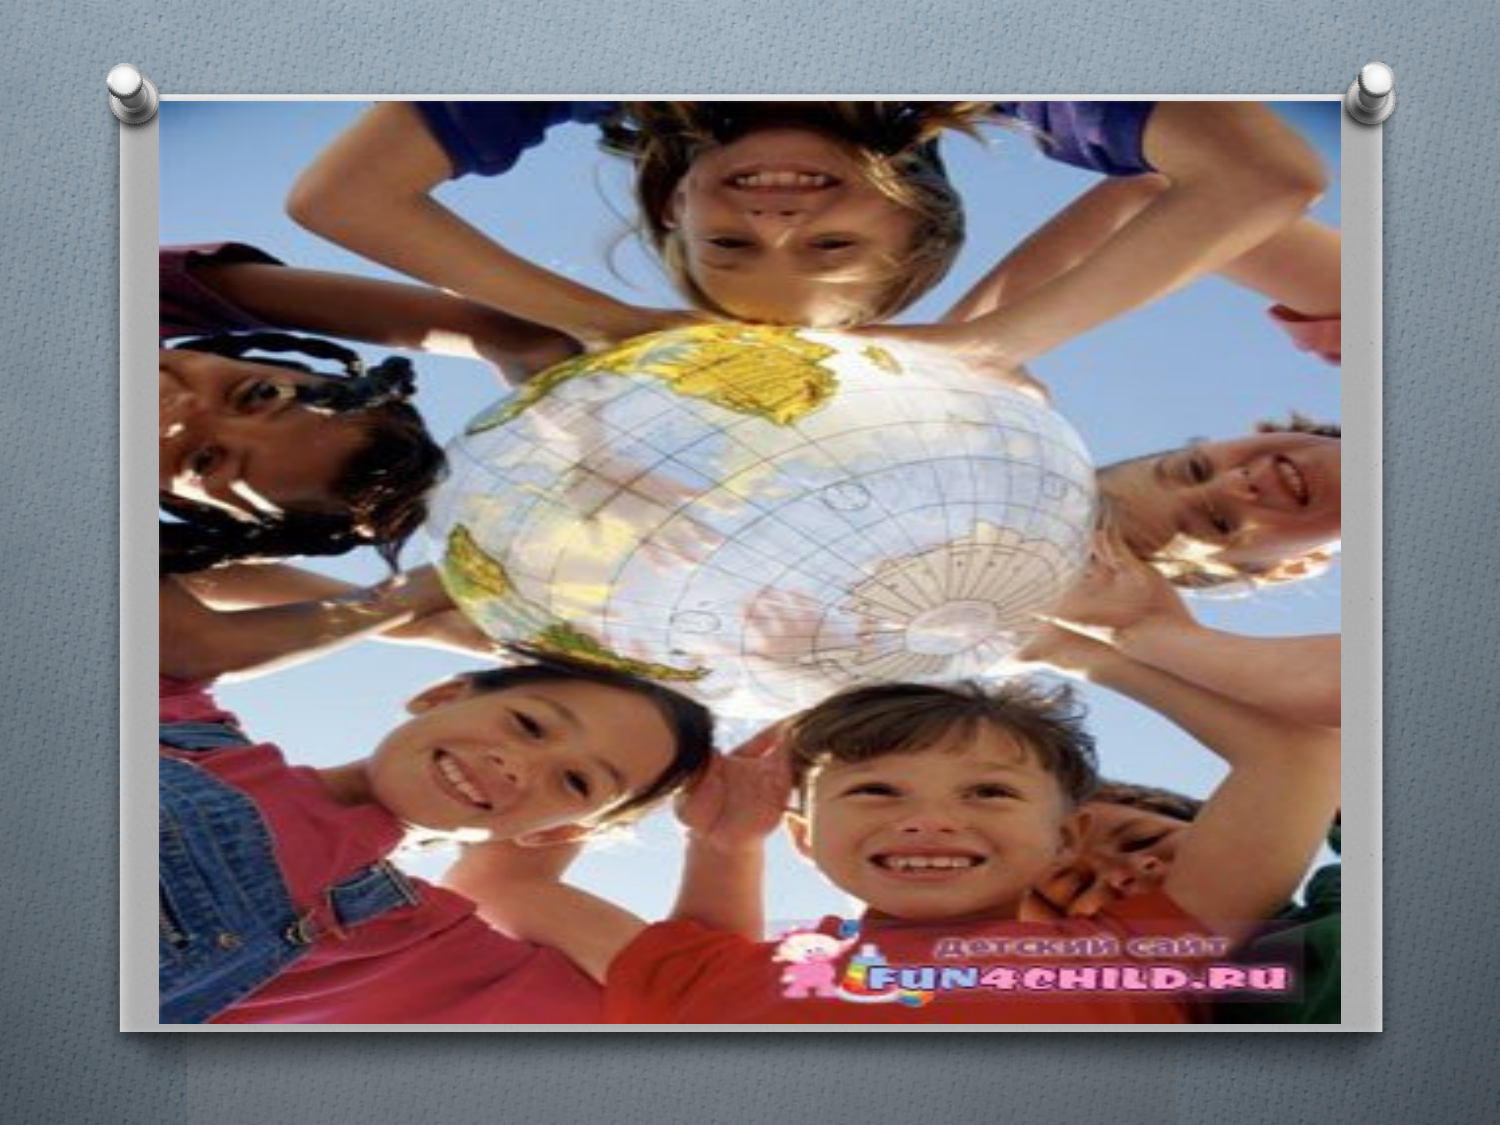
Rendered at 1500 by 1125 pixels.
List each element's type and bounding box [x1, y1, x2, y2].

picture [75, 29, 1439, 1024]
